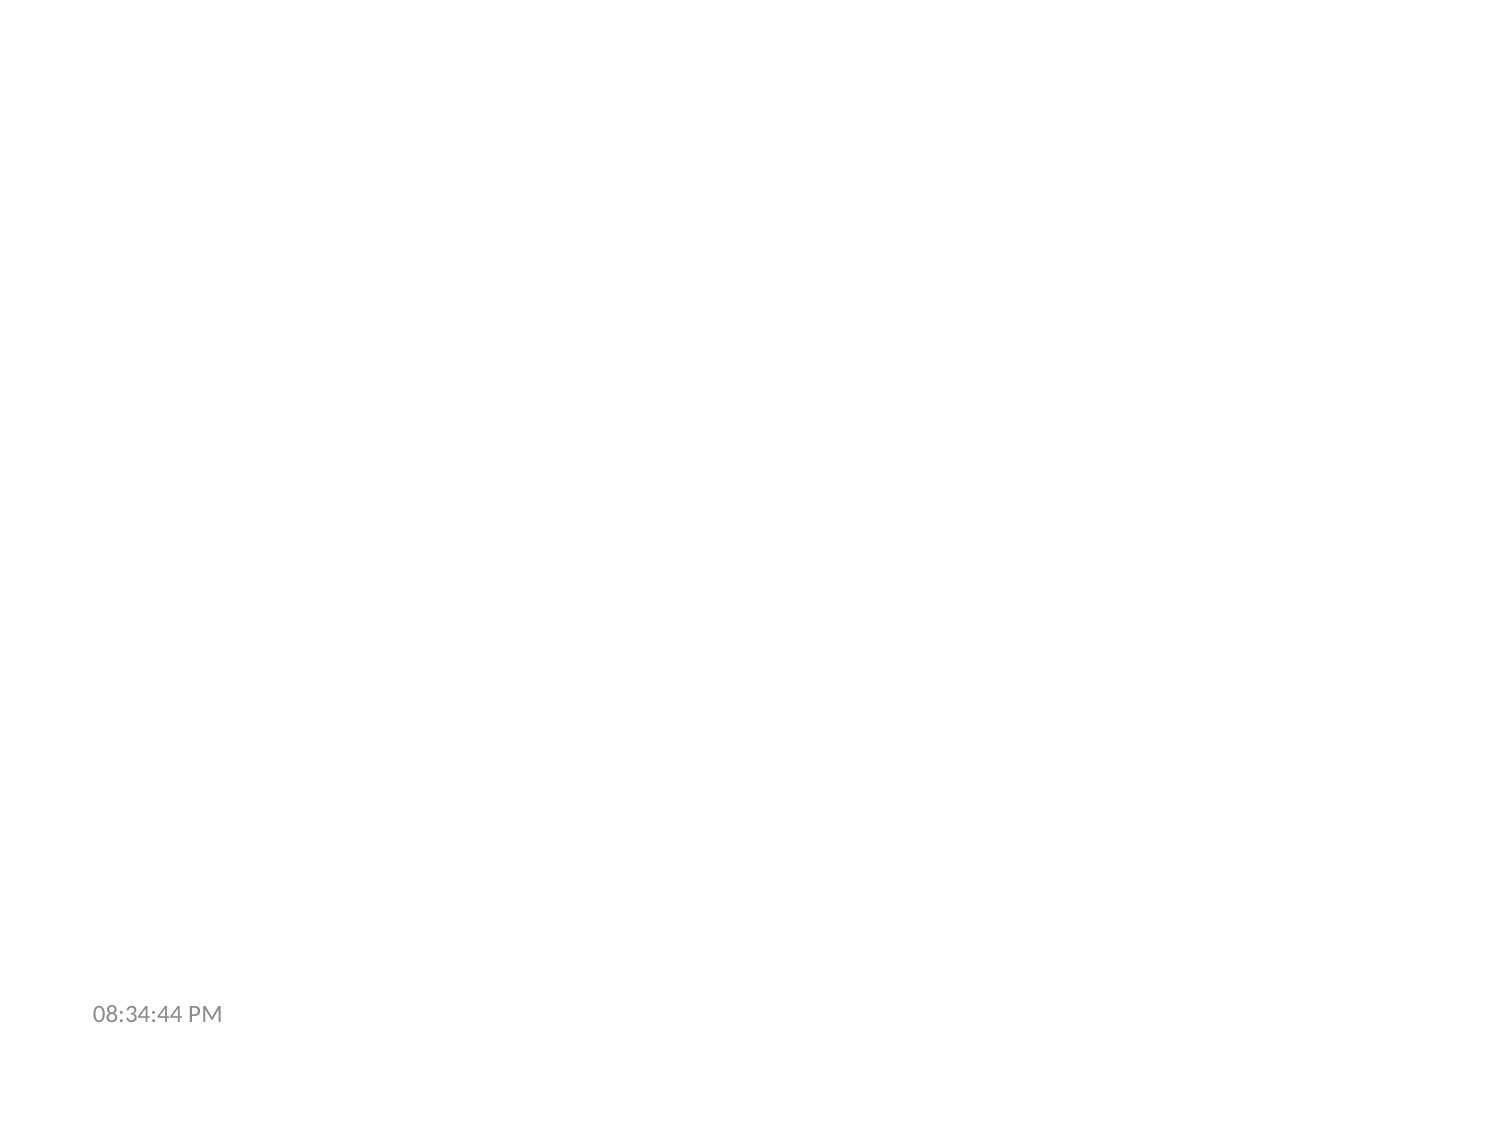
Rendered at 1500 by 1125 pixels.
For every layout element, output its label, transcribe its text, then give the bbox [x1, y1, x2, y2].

text_box 3:35:09 PM [77, 982, 428, 1043]
